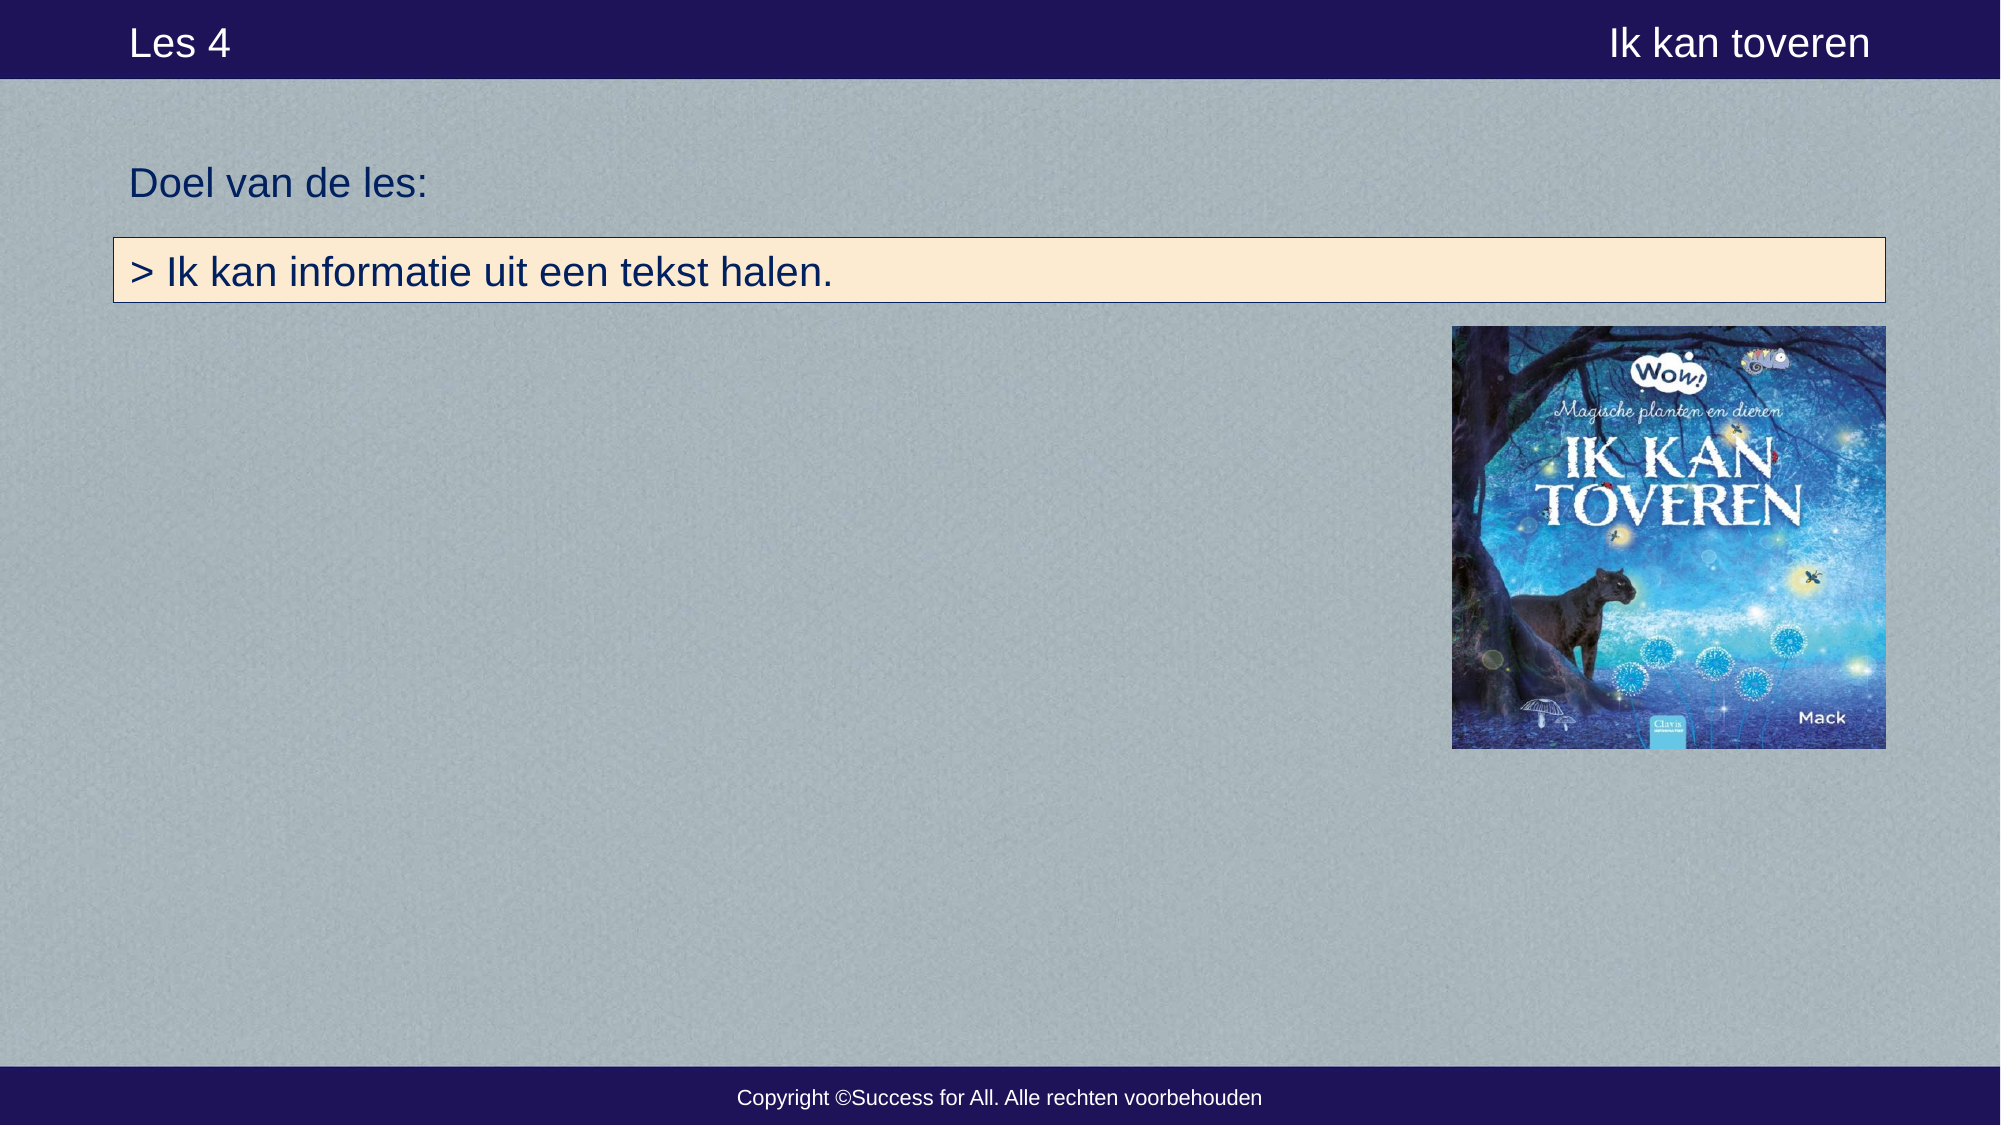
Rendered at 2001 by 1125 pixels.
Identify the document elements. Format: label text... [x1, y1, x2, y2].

text_box > Ik kan informatie uit een tekst halen. [113, 237, 1886, 303]
picture [0, 0, 2001, 1125]
text_box Ik kan toveren [999, 8, 1886, 73]
text_box Doel van de les: [113, 148, 1635, 214]
text_box Les 4 [114, 8, 354, 73]
text_box Copyright ©Success for All. Alle rechten voorbehouden [0, 1076, 2000, 1125]
